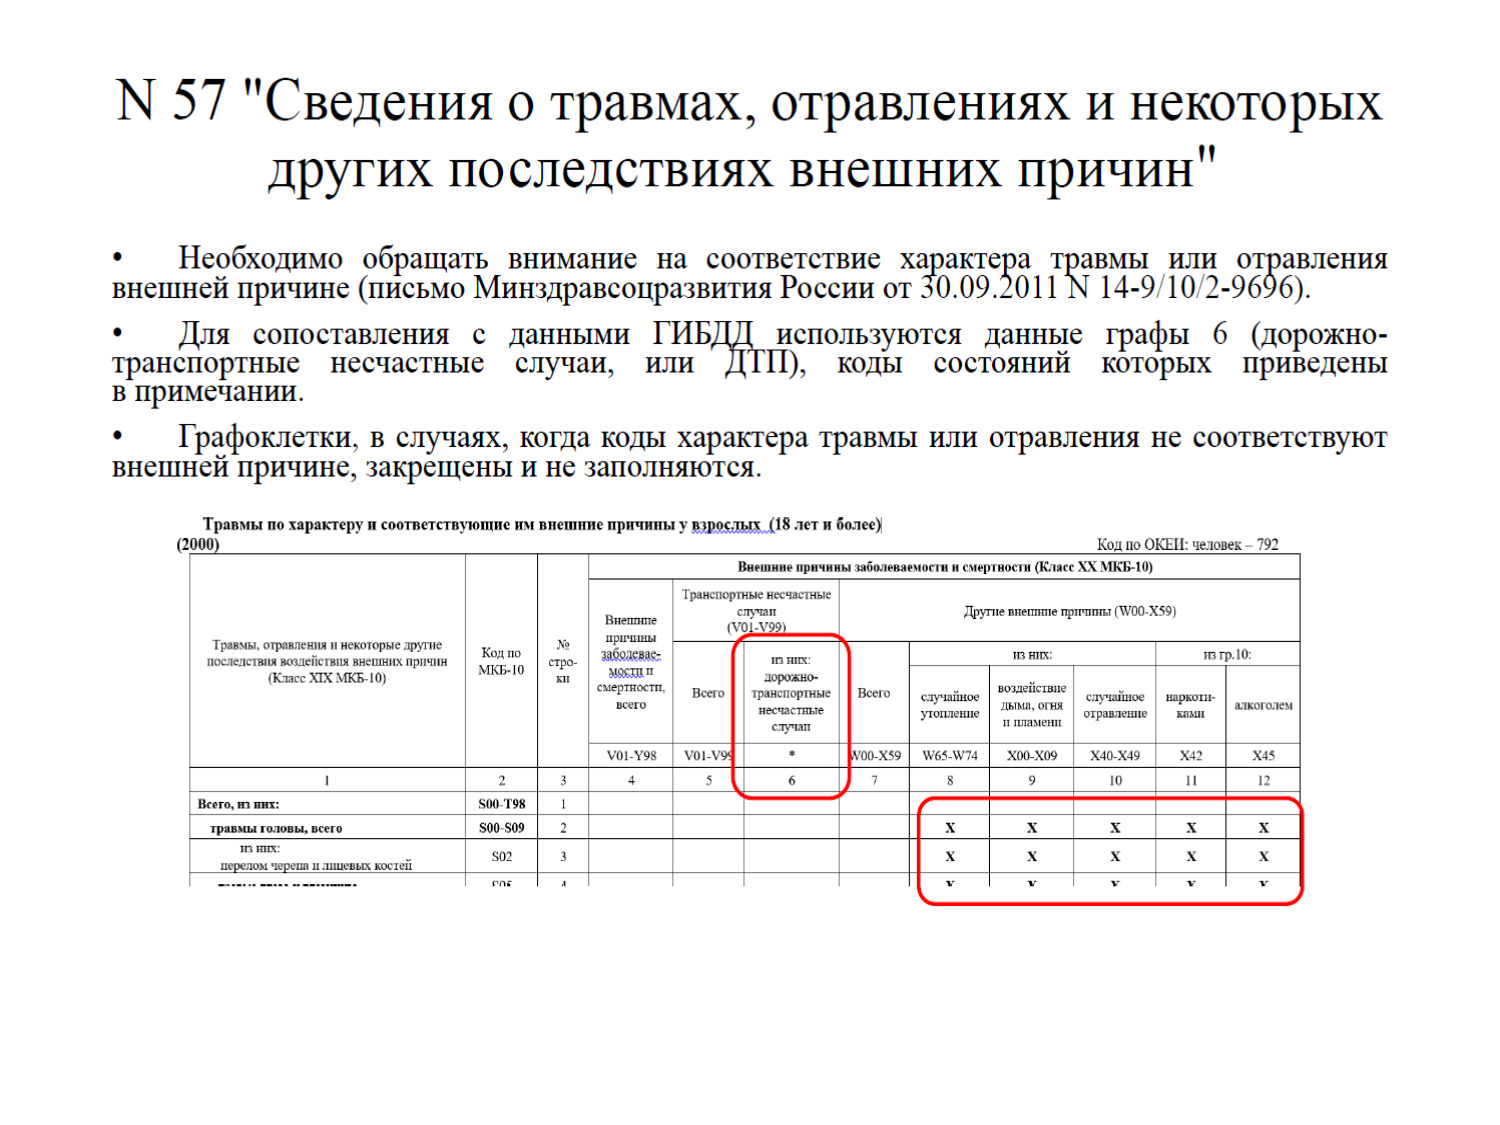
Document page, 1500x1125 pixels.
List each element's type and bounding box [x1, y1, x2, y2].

list [0, 0, 1500, 918]
